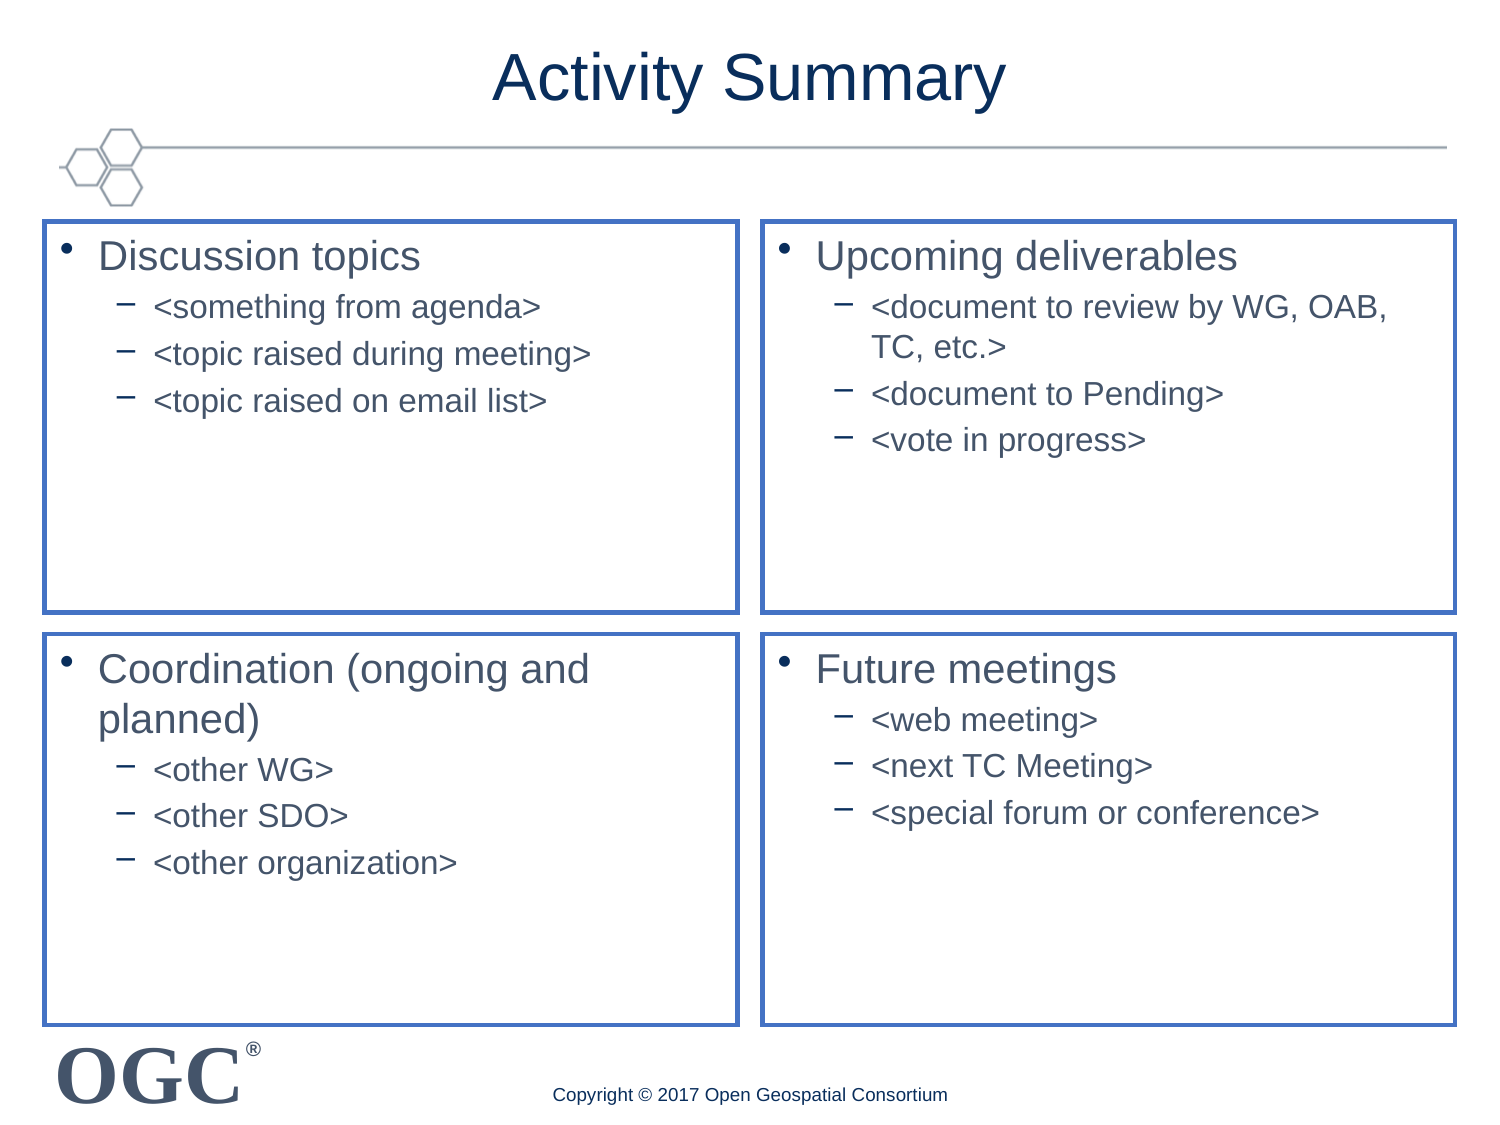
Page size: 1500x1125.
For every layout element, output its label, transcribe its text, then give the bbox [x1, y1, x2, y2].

text_box Future meetings <web meeting> <next TC Meeting> <special forum or conference> [762, 633, 1456, 1025]
text_box Coordination (ongoing and planned) <other WG> <other SDO> <other organization> [44, 633, 738, 1025]
picture [59, 136, 1447, 208]
title Activity Summary [37, 22, 1463, 136]
list Discussion topics <something from agenda> <topic raised during meeting> <topic raised on email list> [44, 221, 738, 613]
footer Copyright © 2017 Open Geospatial Consortium [487, 1074, 1013, 1113]
text_box Upcoming deliverables <document to review by WG, OAB, TC, etc.> <document to Pending> <vote in progress> [762, 221, 1456, 613]
